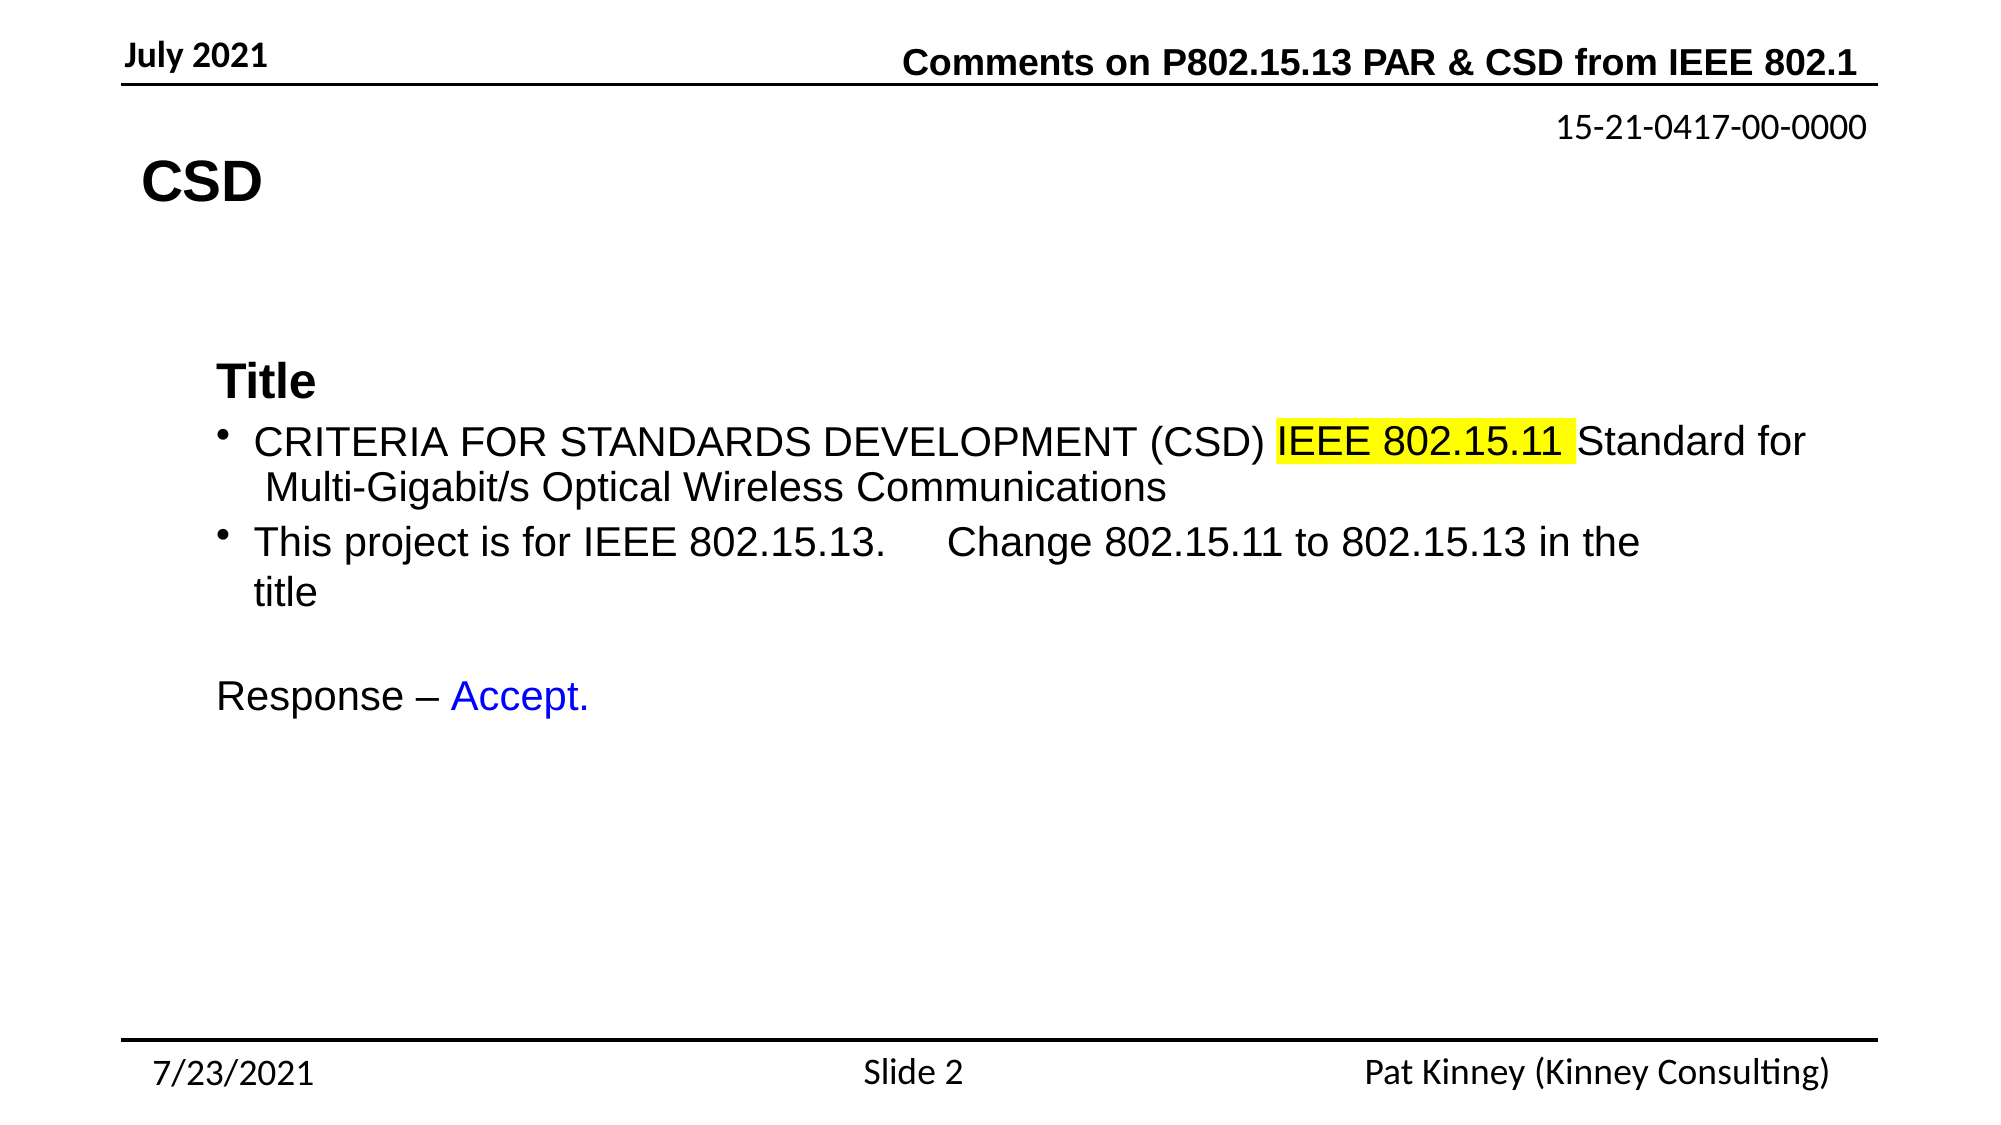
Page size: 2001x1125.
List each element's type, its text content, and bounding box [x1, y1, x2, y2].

text_box July 2021 [122, 28, 271, 76]
slide_number Pat Kinney (Kinney Consulting) [1362, 1054, 1865, 1125]
text_box This project is for IEEE 802.15.13. Change 802.15.11 to 802.15.13 in the title Response – Accept. [213, 512, 1681, 719]
footer 7/23/2021 [150, 1055, 318, 1125]
text_box Comments on P802.15.13 PAR & CSD from IEEE 802.1 [900, 35, 1864, 83]
text_box Standard for [1574, 411, 1809, 464]
text_box CSD [138, 141, 267, 214]
text_box Title CRITERIA FOR STANDARDS DEVELOPMENT (CSD) Multi-Gigabit/s Optical Wireless Communications [213, 339, 1267, 510]
text_box IEEE 802.15.11 [1276, 418, 1577, 465]
slide_number Slide 2 [861, 1054, 993, 1125]
